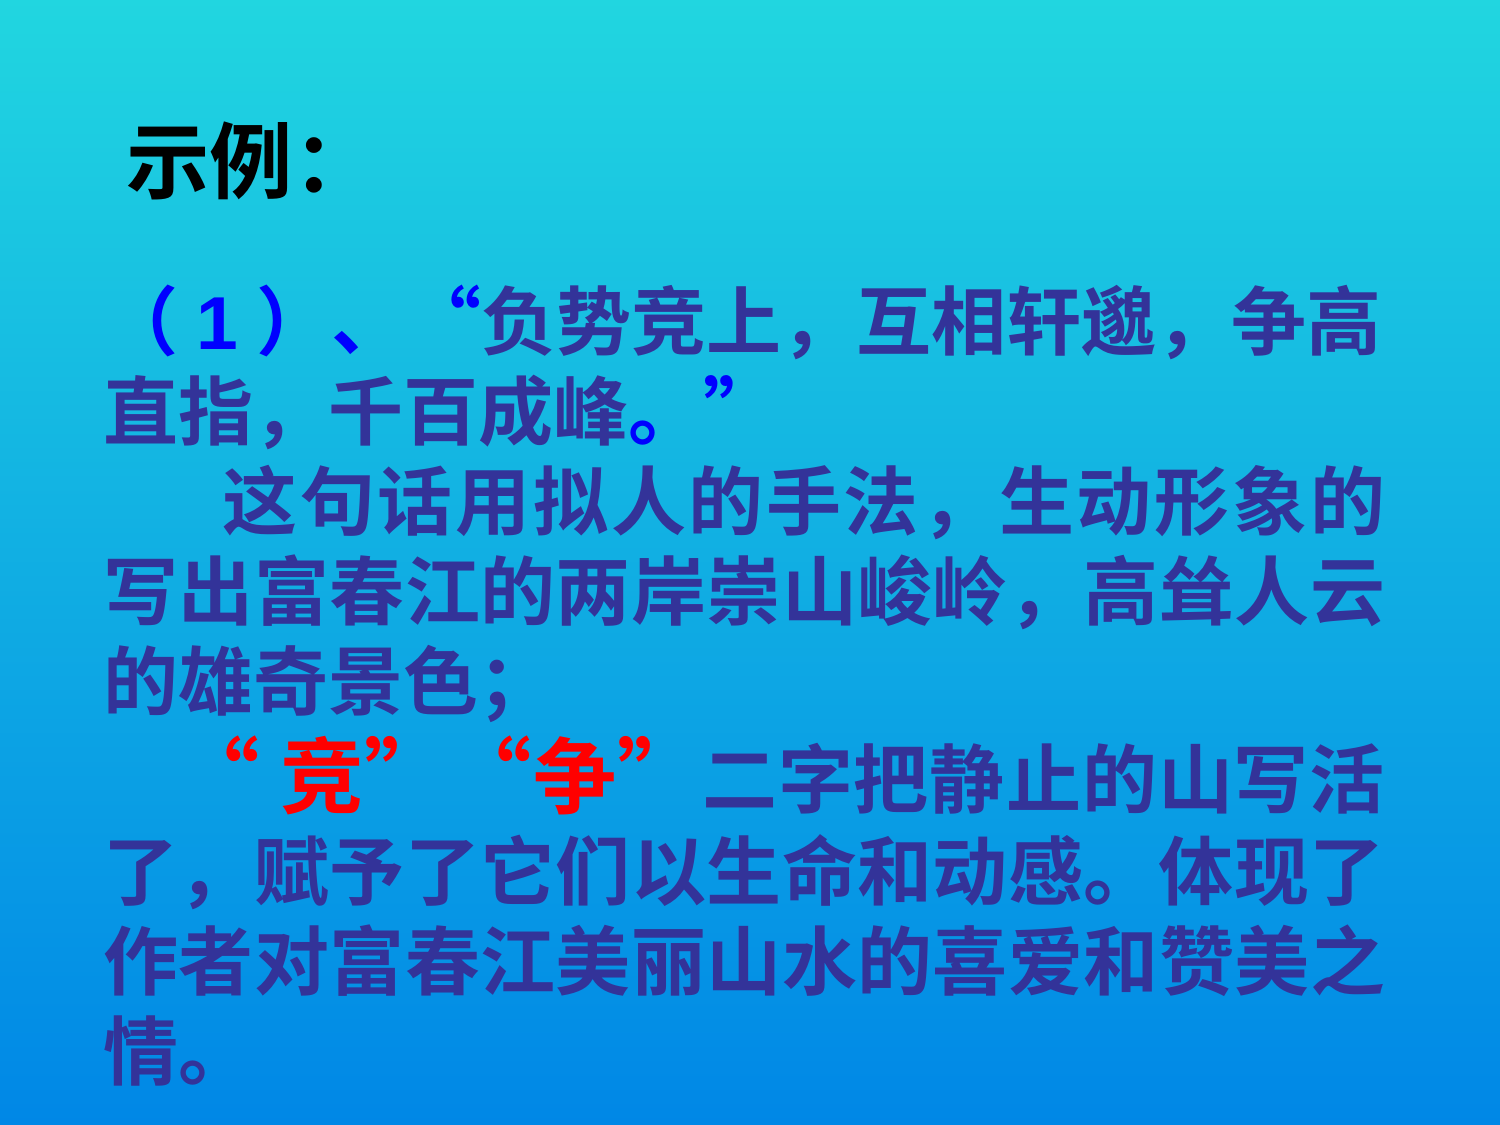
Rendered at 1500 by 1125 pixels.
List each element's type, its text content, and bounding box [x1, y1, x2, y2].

text_box （1）、“负势竞上，互相轩邈，争高直指，千百成峰。” 这句话用拟人的手法，生动形象的写出富春江的两岸崇山峻岭，高耸人云的雄奇景色； “竞”“争”二字把静止的山写活了，赋予了它们以生命和动感。体现了作者对富春江美丽山水的喜爱和赞美之情。 [88, 267, 1400, 1102]
text_box 示例： [112, 101, 1376, 217]
